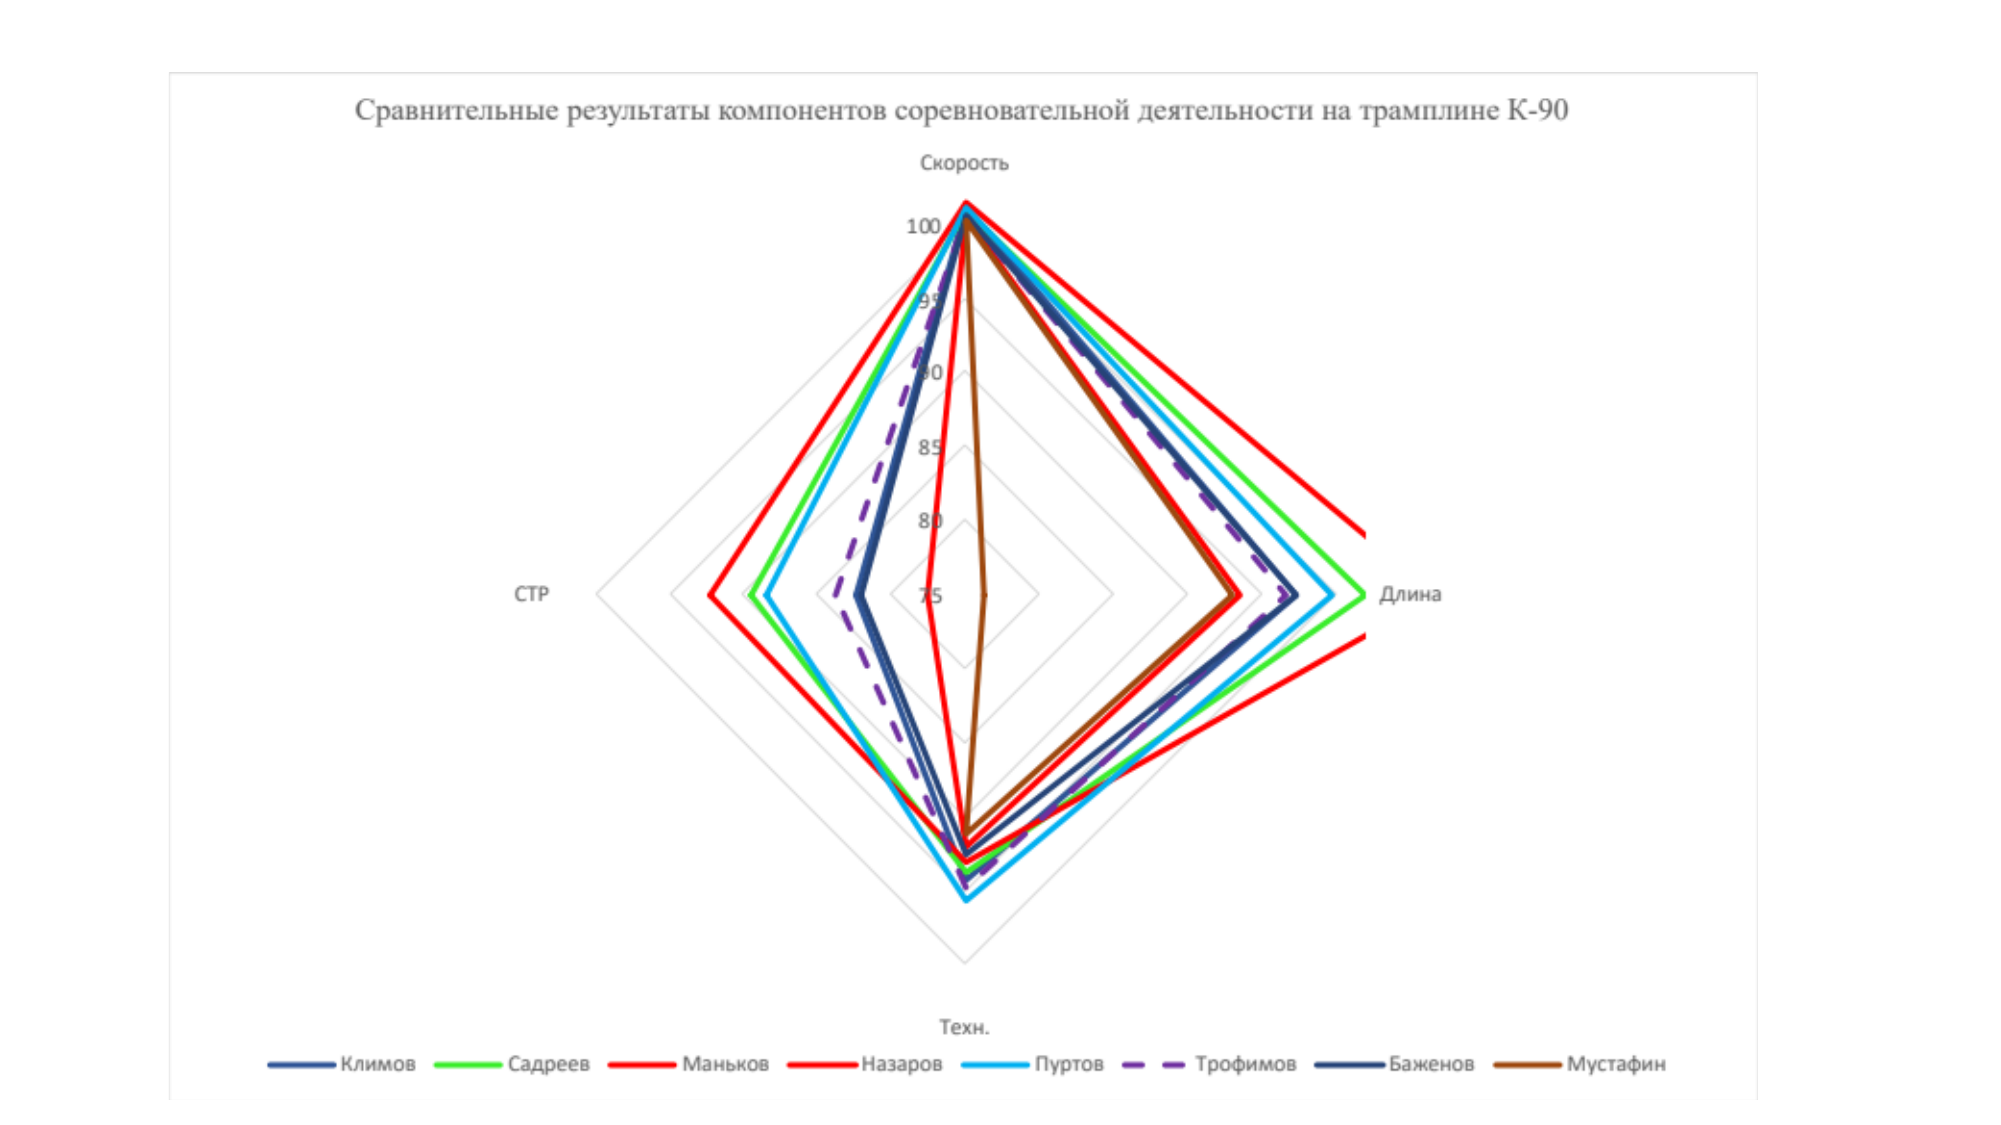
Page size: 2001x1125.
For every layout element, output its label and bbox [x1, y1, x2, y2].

picture [168, 72, 1758, 1100]
